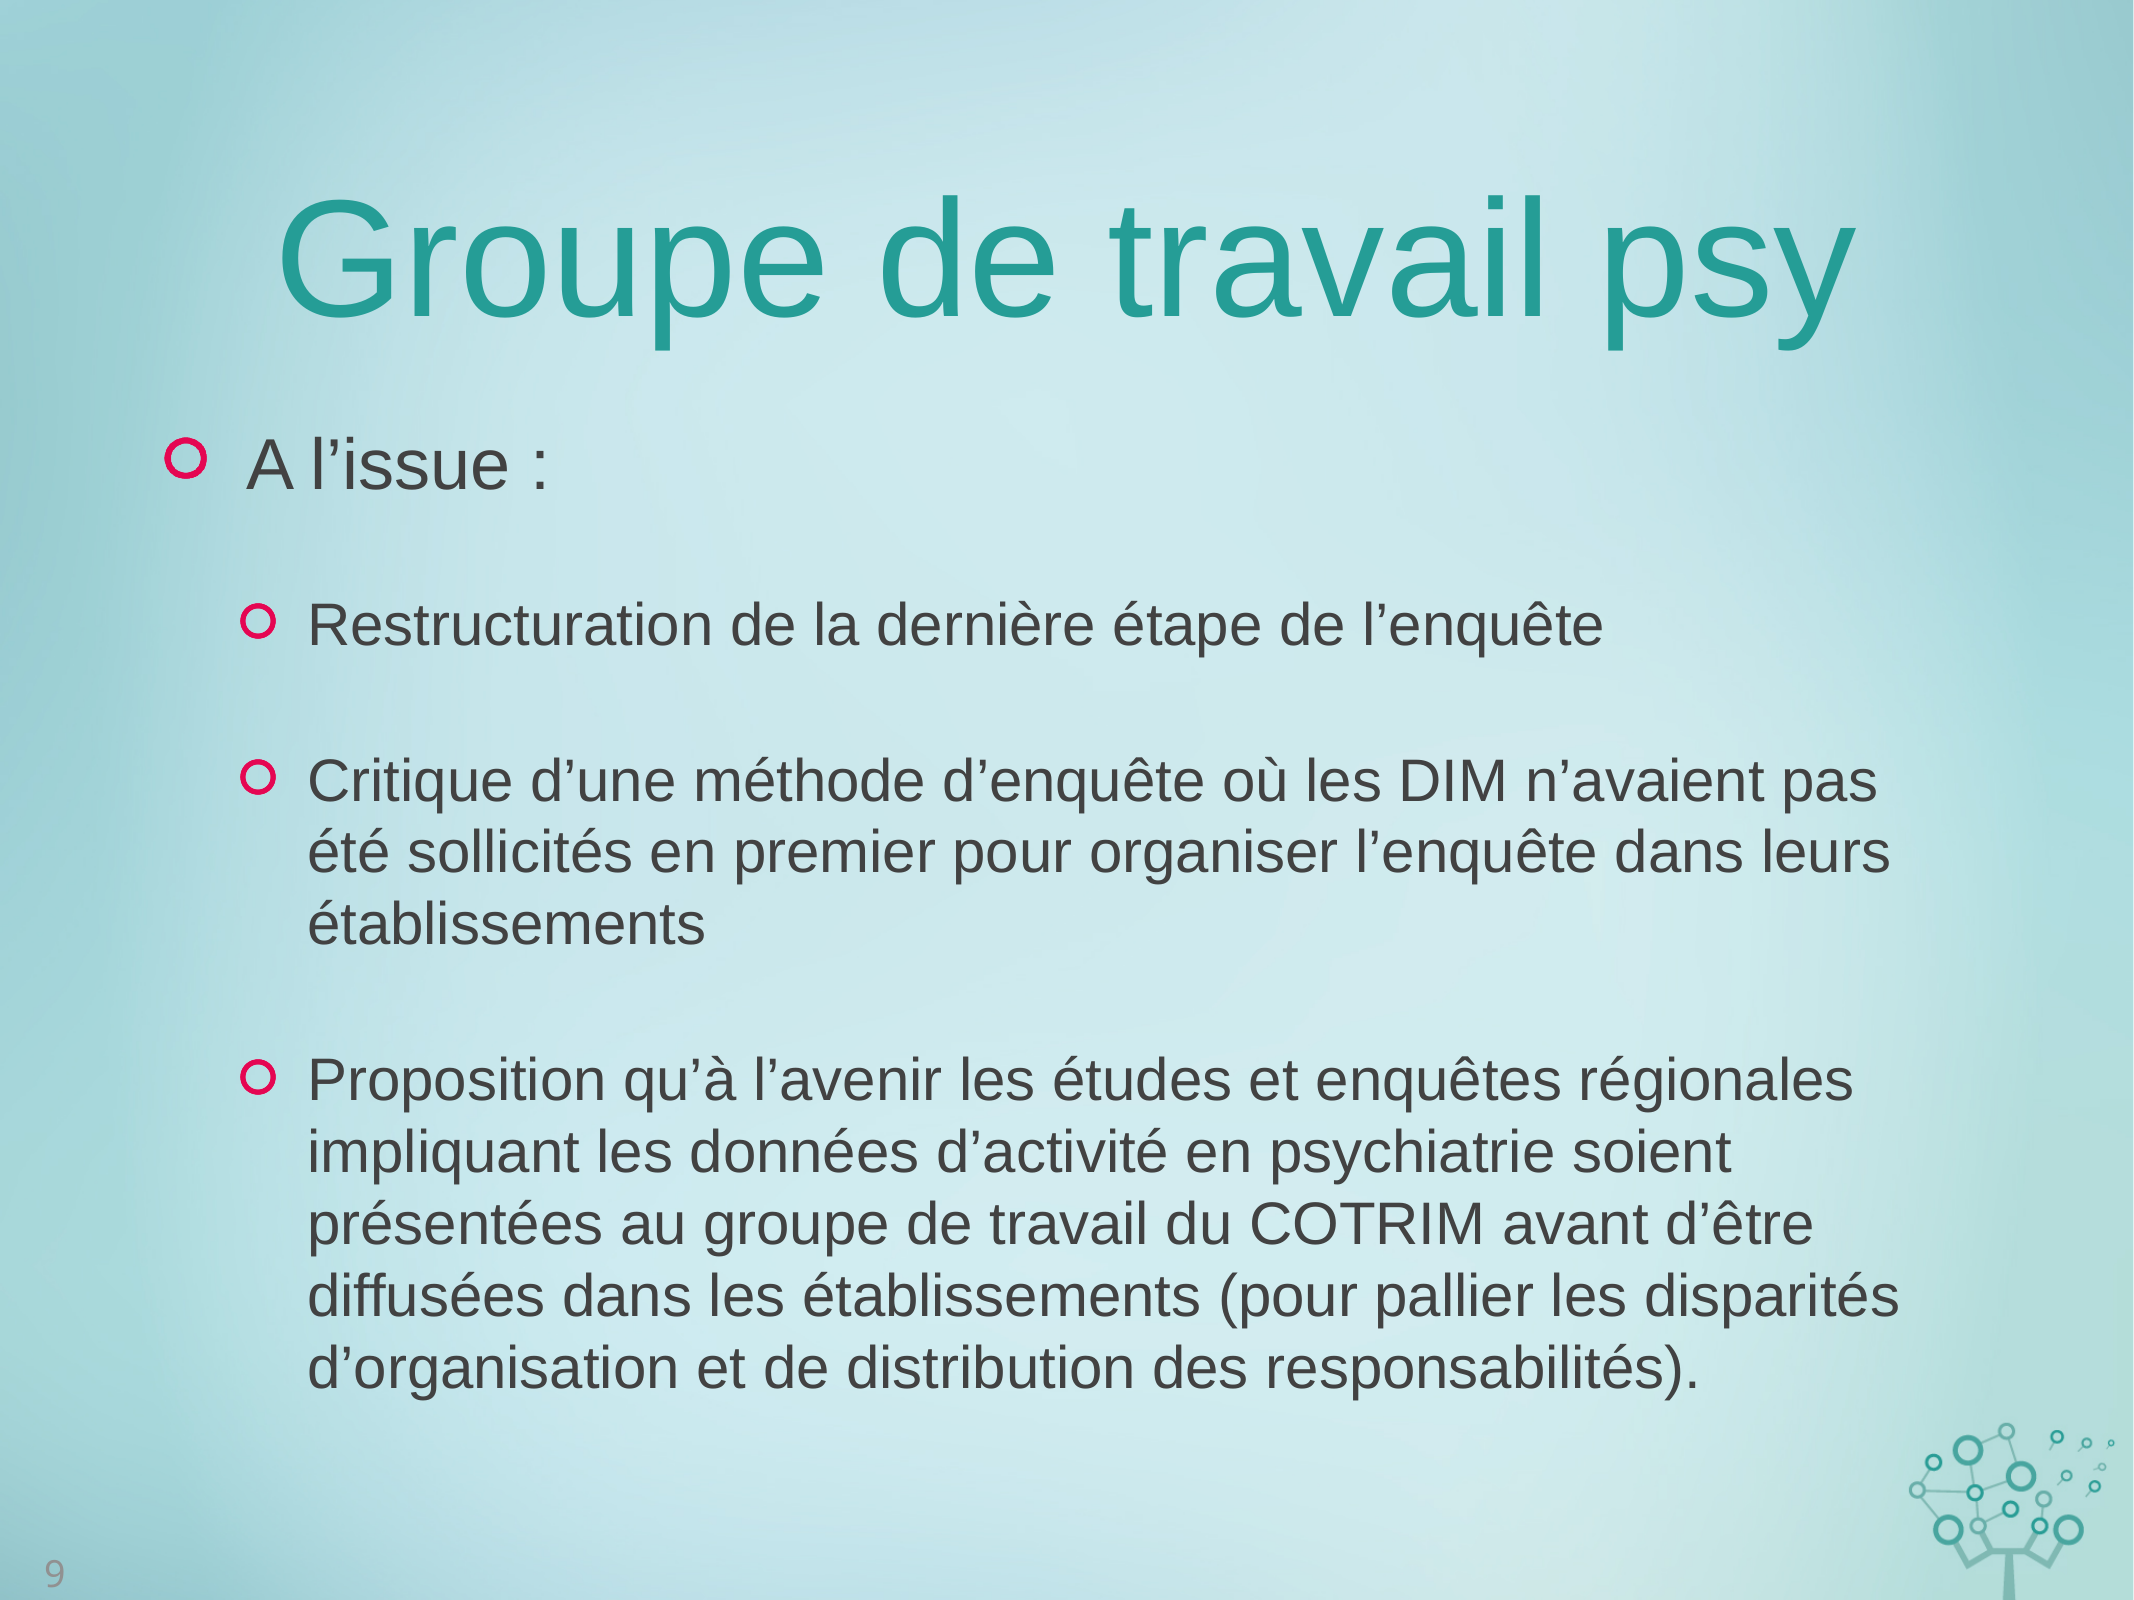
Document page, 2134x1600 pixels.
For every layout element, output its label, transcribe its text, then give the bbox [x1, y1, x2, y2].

title Groupe de travail psy [155, 72, 1978, 428]
slide_number 9 [17, 1541, 93, 1600]
list A l’issue : Restructuration de la dernière étape de l’enquête Critique d’une méthode d’enquête où les DIM n’avaient pas été sollicités en premier pour organiser l’enquête dans leurs établissements Proposition qu’à l’avenir les études et enquêtes régionales impliquant les données d’activité en psychiatrie soient présentées au groupe de travail du COTRIM avant d’être diffusées dans les établissements (pour pallier les disparités d’organisation et de distribution des responsabilités). [155, 426, 1954, 1415]
picture [0, 0, 2134, 1600]
